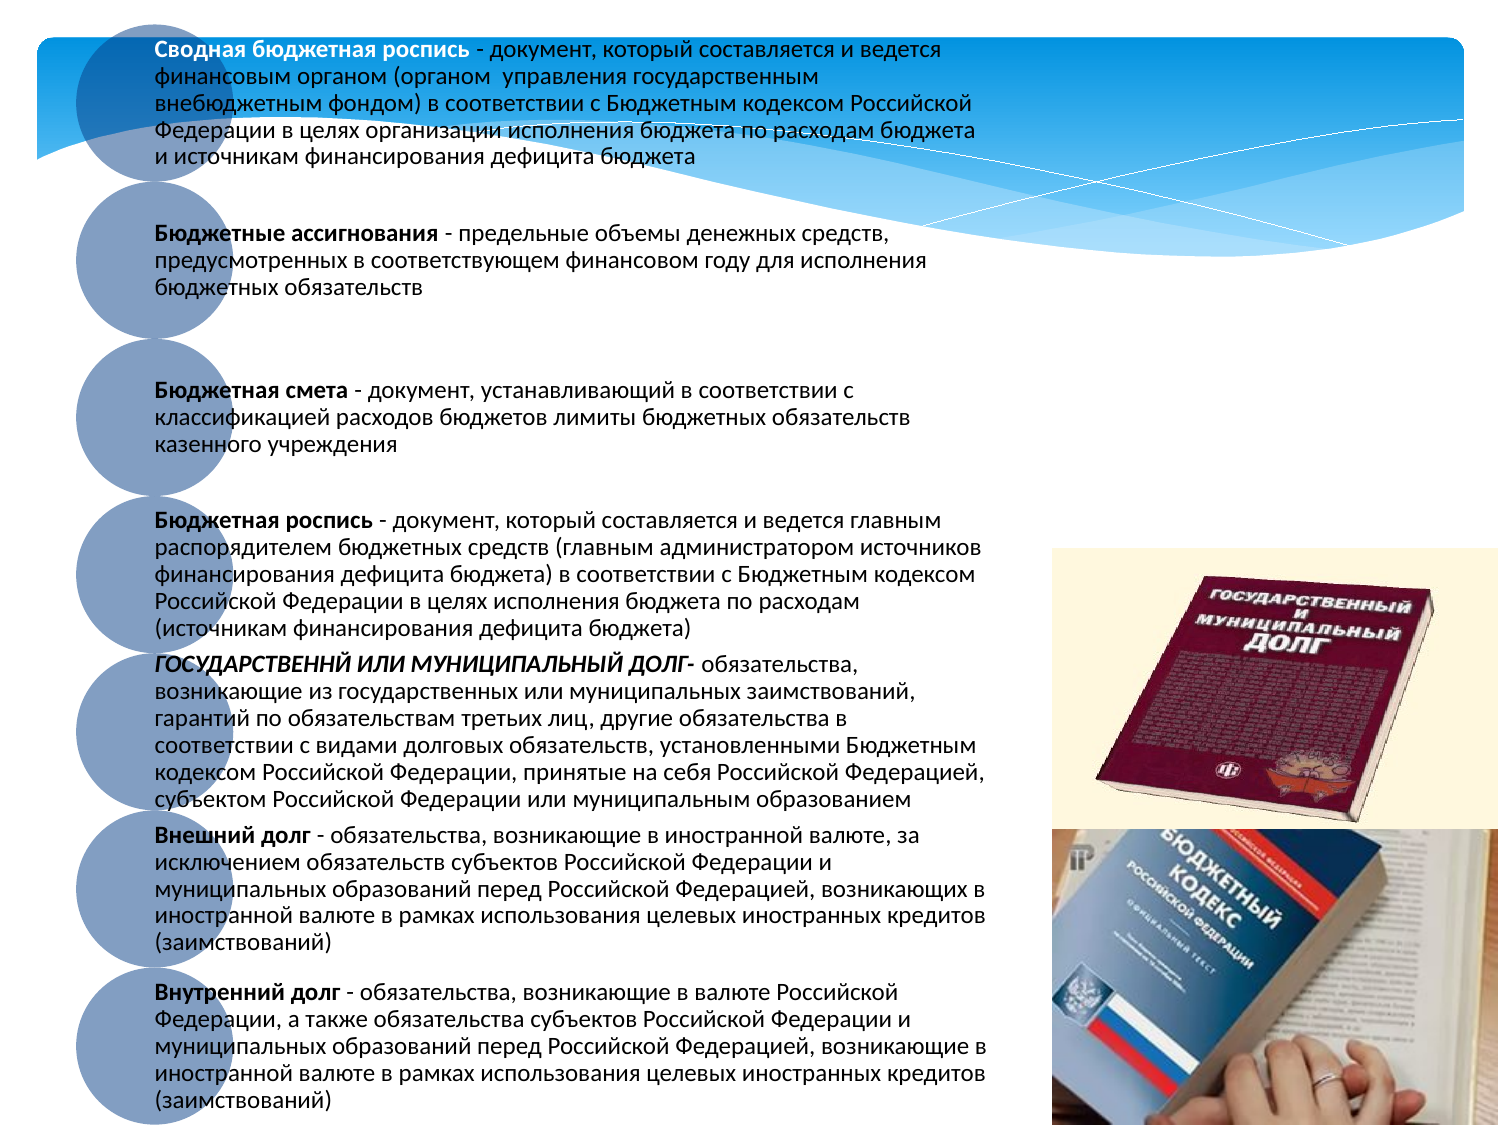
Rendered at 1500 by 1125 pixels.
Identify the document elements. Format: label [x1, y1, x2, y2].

text_box [0, 24, 1138, 1125]
picture [1052, 547, 1498, 1125]
